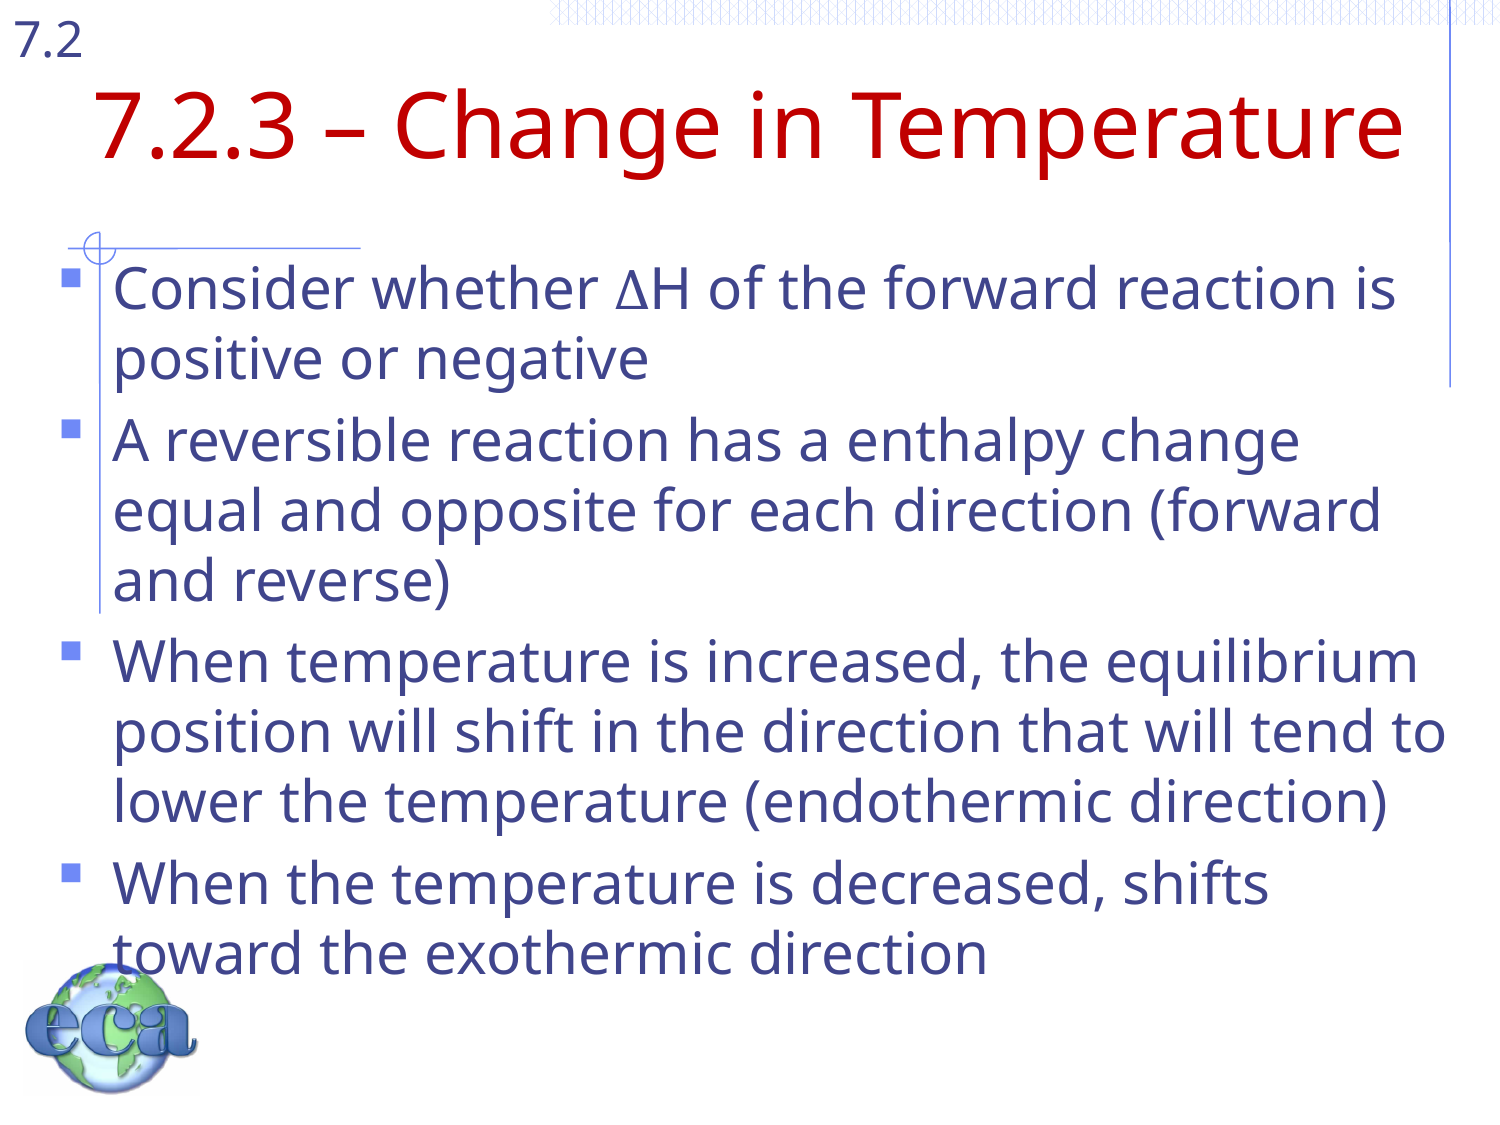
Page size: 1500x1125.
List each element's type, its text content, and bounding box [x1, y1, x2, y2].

list Consider whether ∆H of the forward reaction is positive or negative A reversible reaction has a enthalpy change equal and opposite for each direction (forward and reverse) When temperature is increased, the equilibrium position will shift in the direction that will tend to lower the temperature (endothermic direction) When the temperature is decreased, shifts toward the exothermic direction [41, 243, 1471, 965]
title 7.2.3 – Change in Temperature [17, 49, 1483, 185]
picture [23, 960, 200, 1096]
